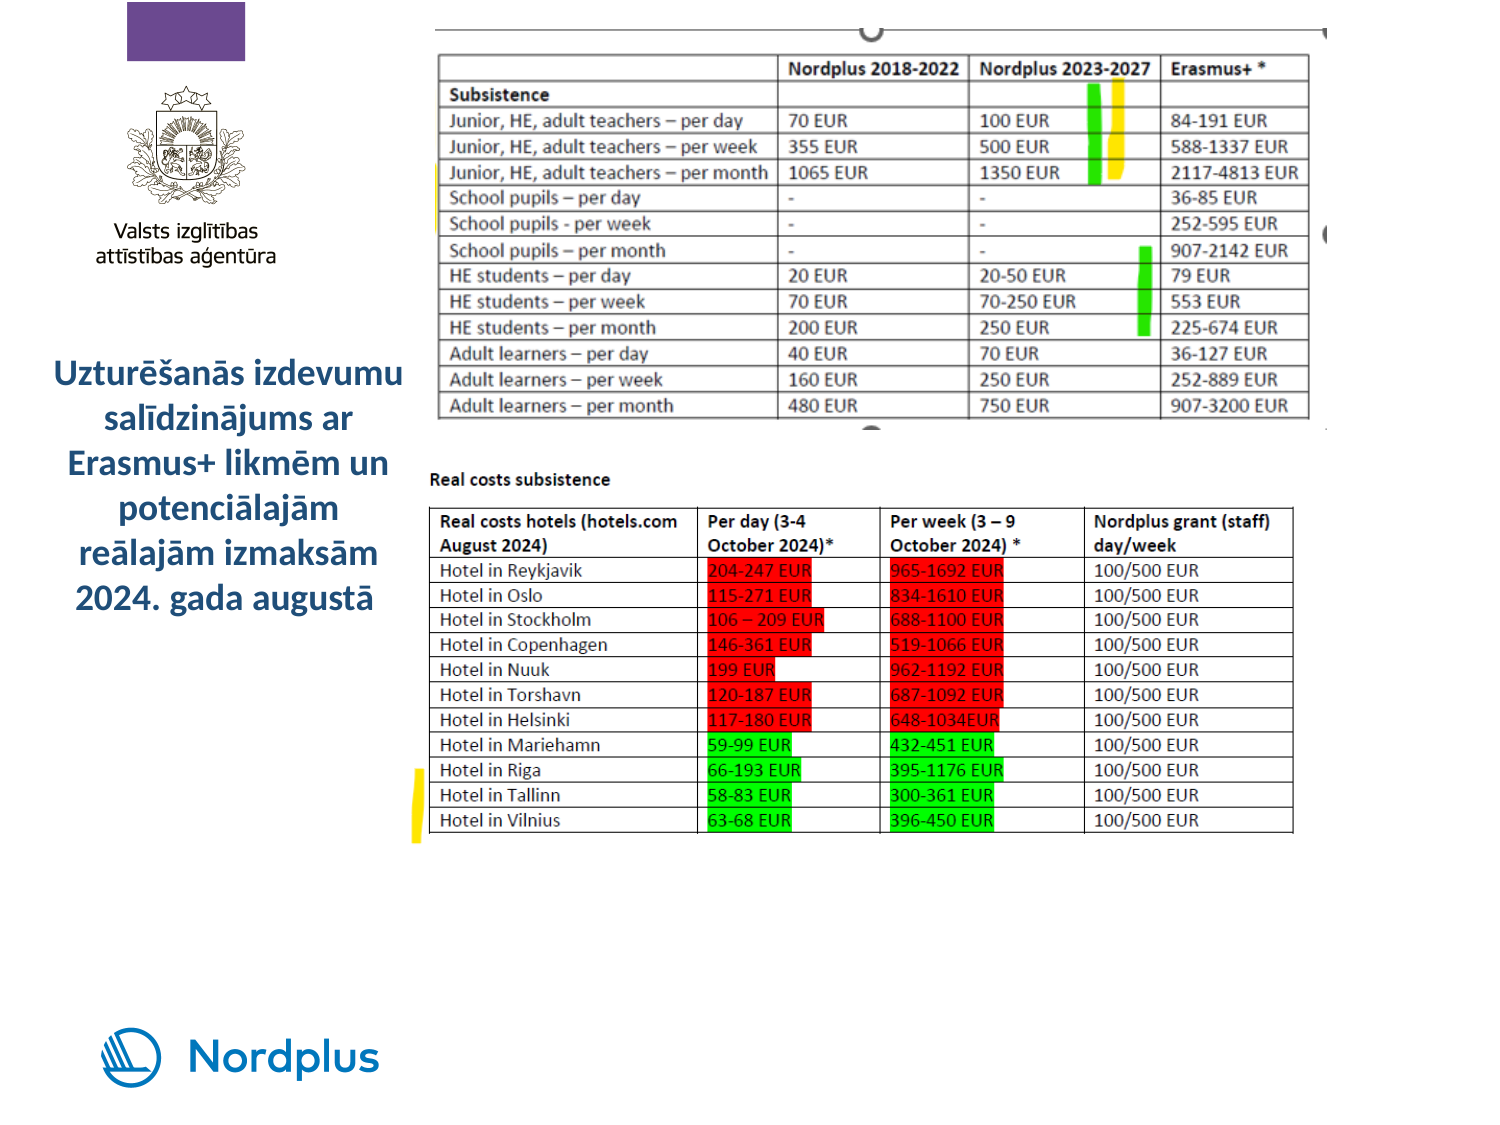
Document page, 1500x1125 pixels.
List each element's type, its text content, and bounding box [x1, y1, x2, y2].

text_box Uzturēšanās izdevumu salīdzinājums ar Erasmus+ likmēm un potenciālajām reālajām izmaksām 2024. gada augustā [35, 340, 423, 626]
picture [0, 0, 1500, 1125]
